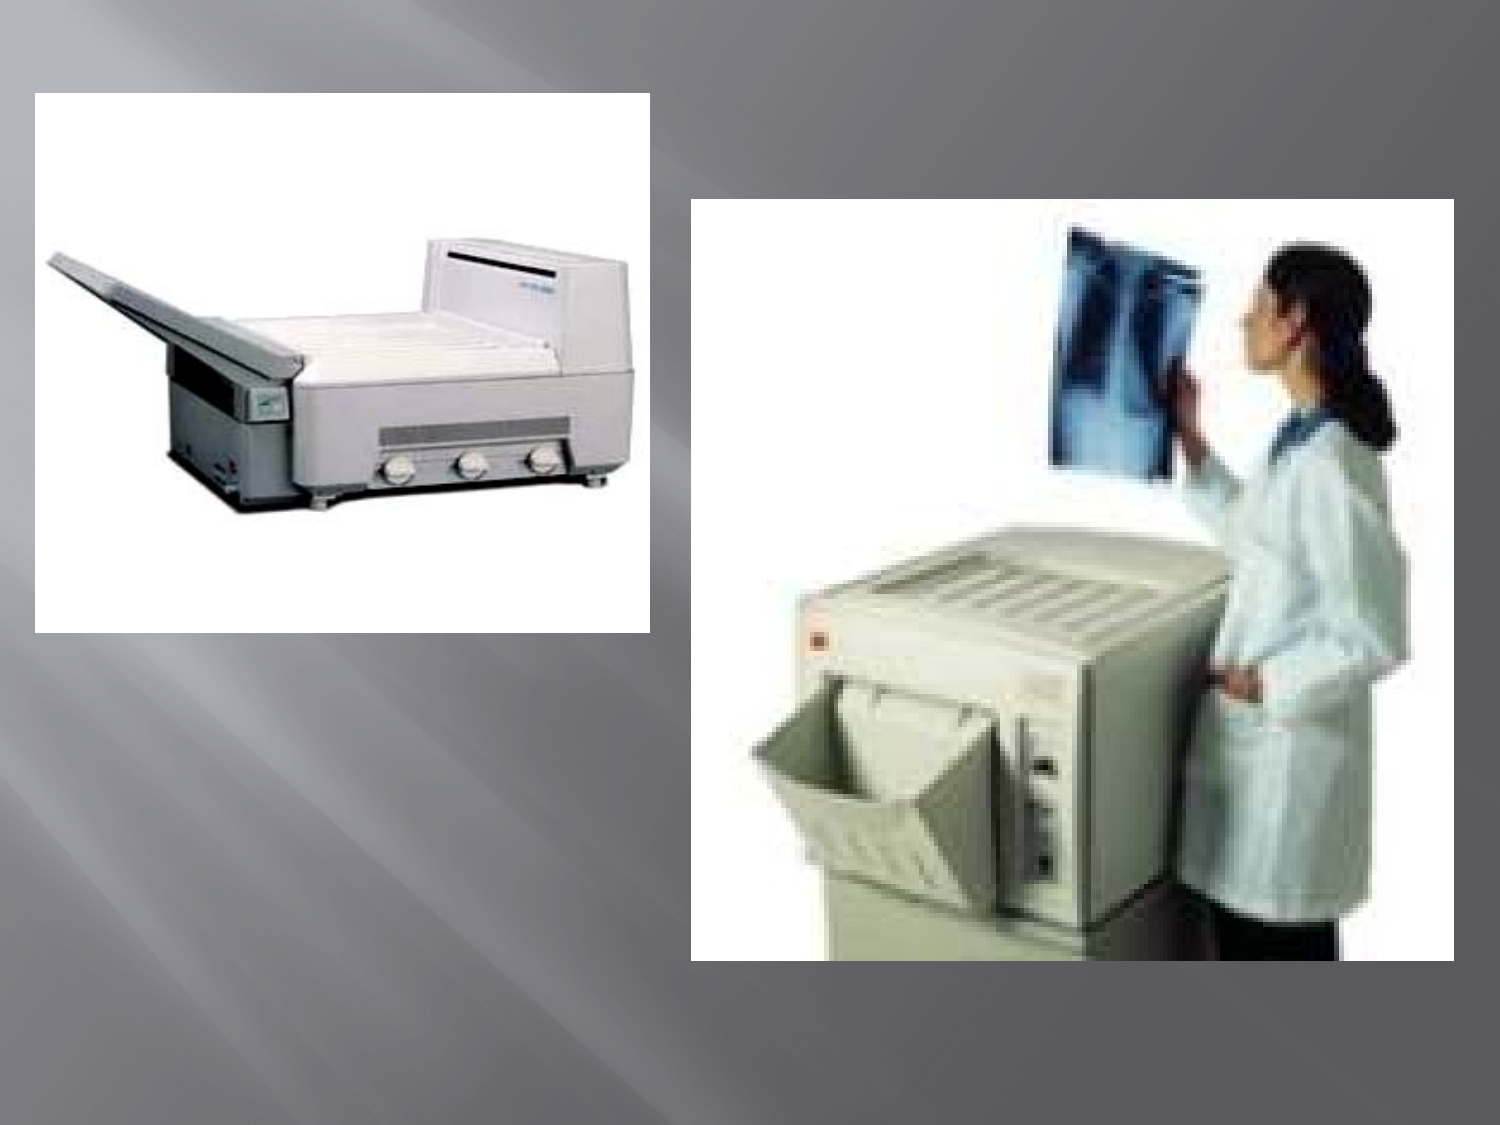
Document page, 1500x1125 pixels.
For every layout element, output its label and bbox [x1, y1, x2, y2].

picture [691, 198, 1454, 962]
list [34, 93, 651, 633]
